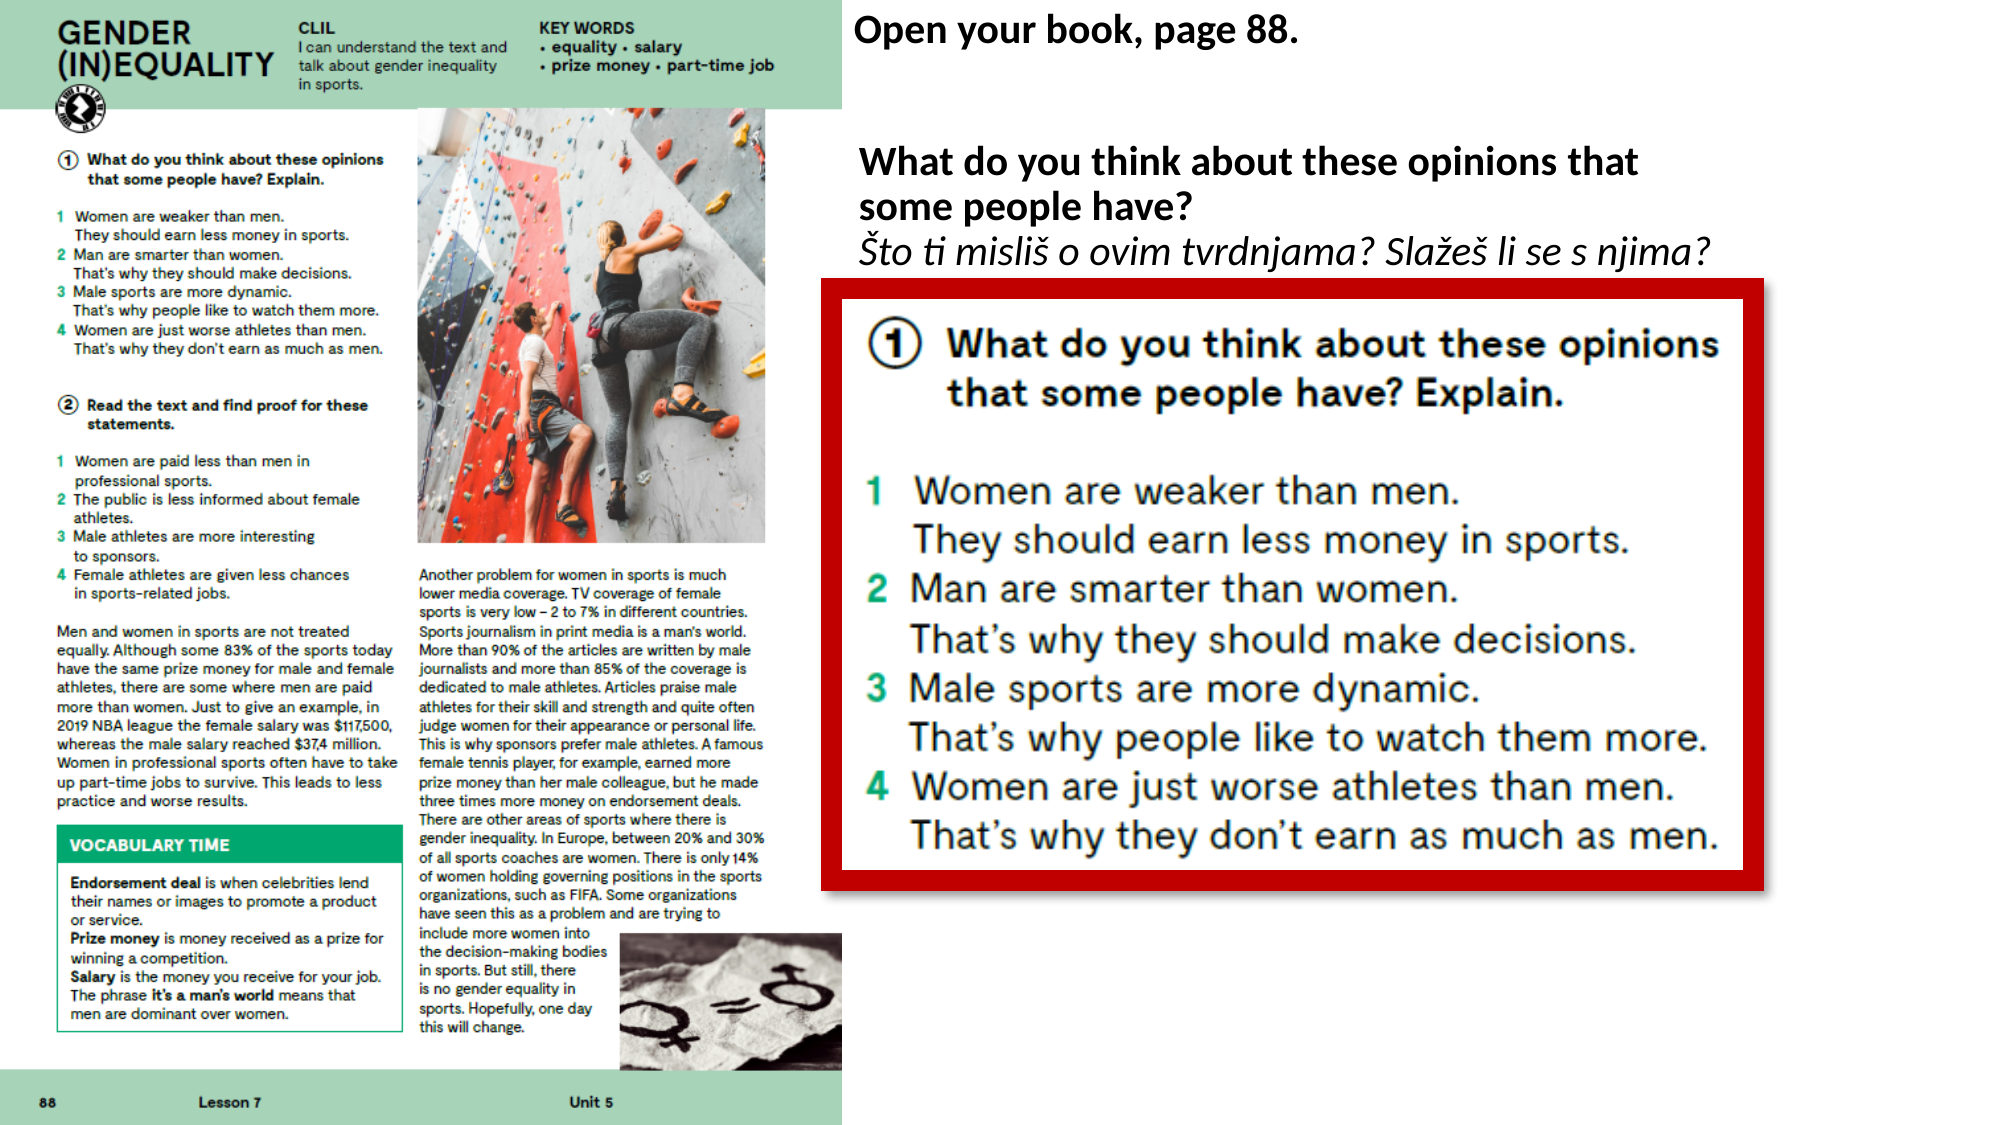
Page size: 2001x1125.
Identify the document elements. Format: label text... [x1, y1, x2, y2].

picture [0, 0, 1744, 1125]
text_box Open your book, page 88. [842, 0, 1928, 191]
text_box What do you think about these opinions that some people have? Što ti misliš o ovim tvrdnjama? Slažeš li se s njima? [843, 131, 1746, 563]
